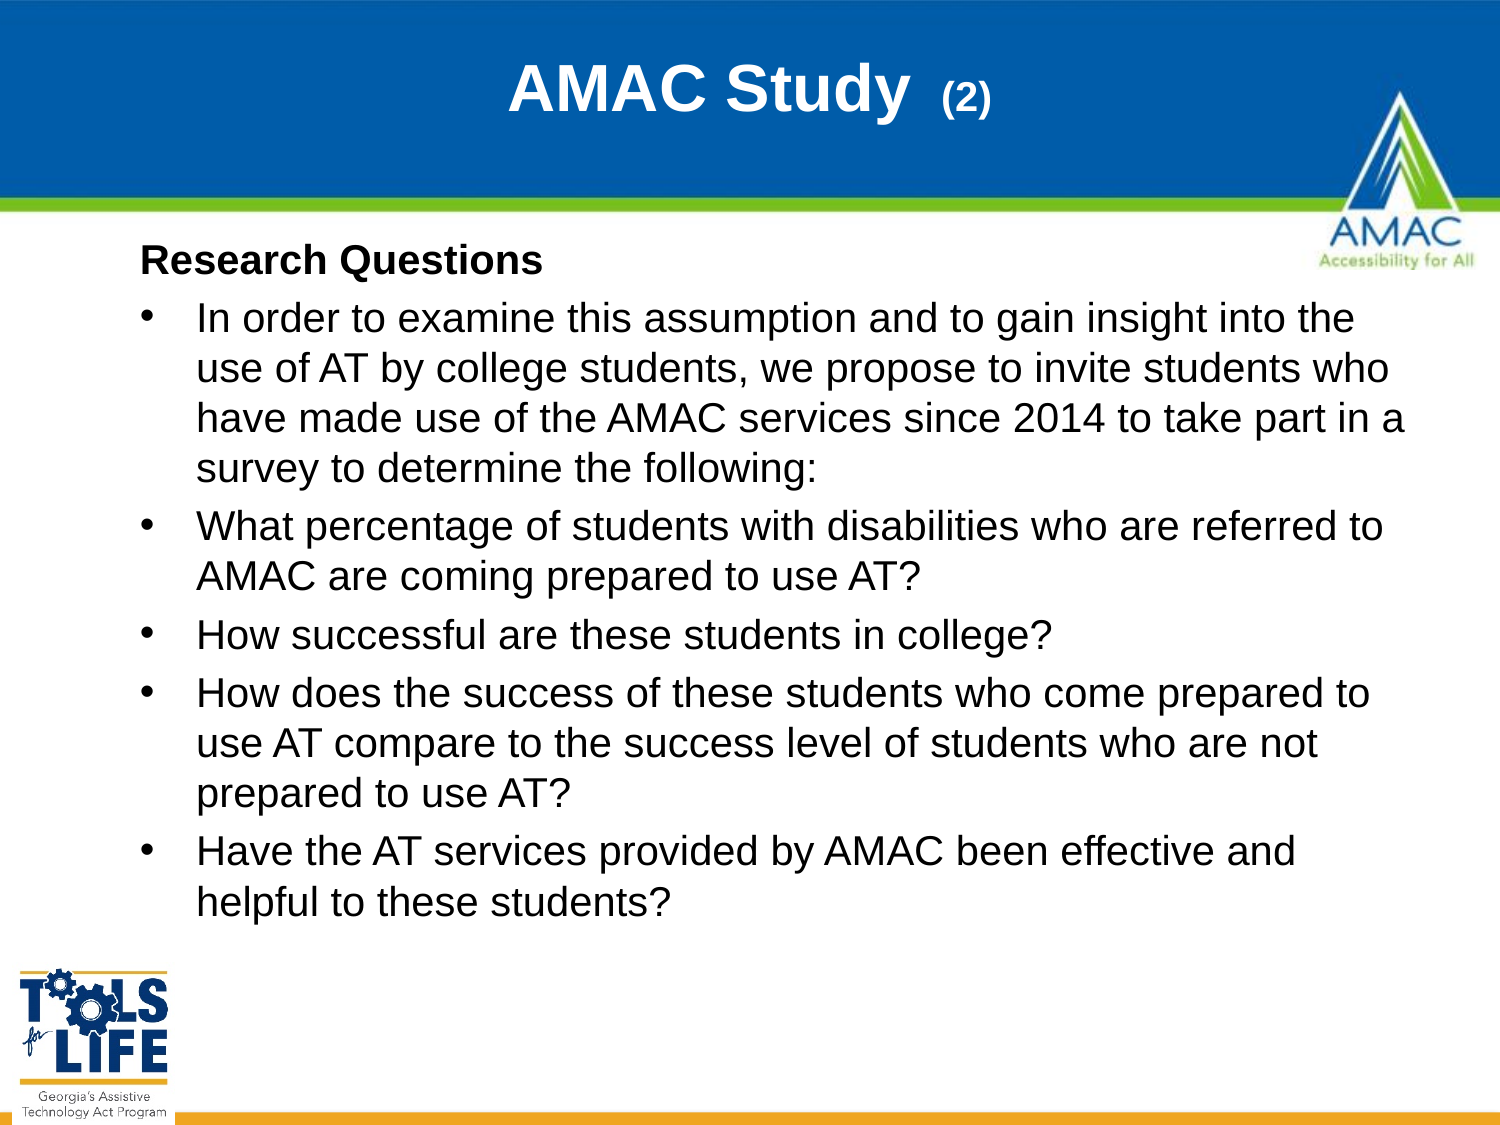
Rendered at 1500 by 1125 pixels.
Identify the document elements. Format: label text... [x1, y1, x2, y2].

list Research Questions In order to examine this assumption and to gain insight into the use of AT by college students, we propose to invite students who have made use of the AMAC services since 2014 to take part in a survey to determine the following: What percentage of students with disabilities who are referred to AMAC are coming prepared to use AT? How successful are these students in college? How does the success of these students who come prepared to use AT compare to the success level of students who are not prepared to use AT? Have the AT services provided by AMAC been effective and helpful to these students? [125, 224, 1425, 1005]
title AMAC Study (2) [75, 37, 1425, 175]
picture [0, 0, 1500, 270]
picture [12, 962, 175, 1125]
